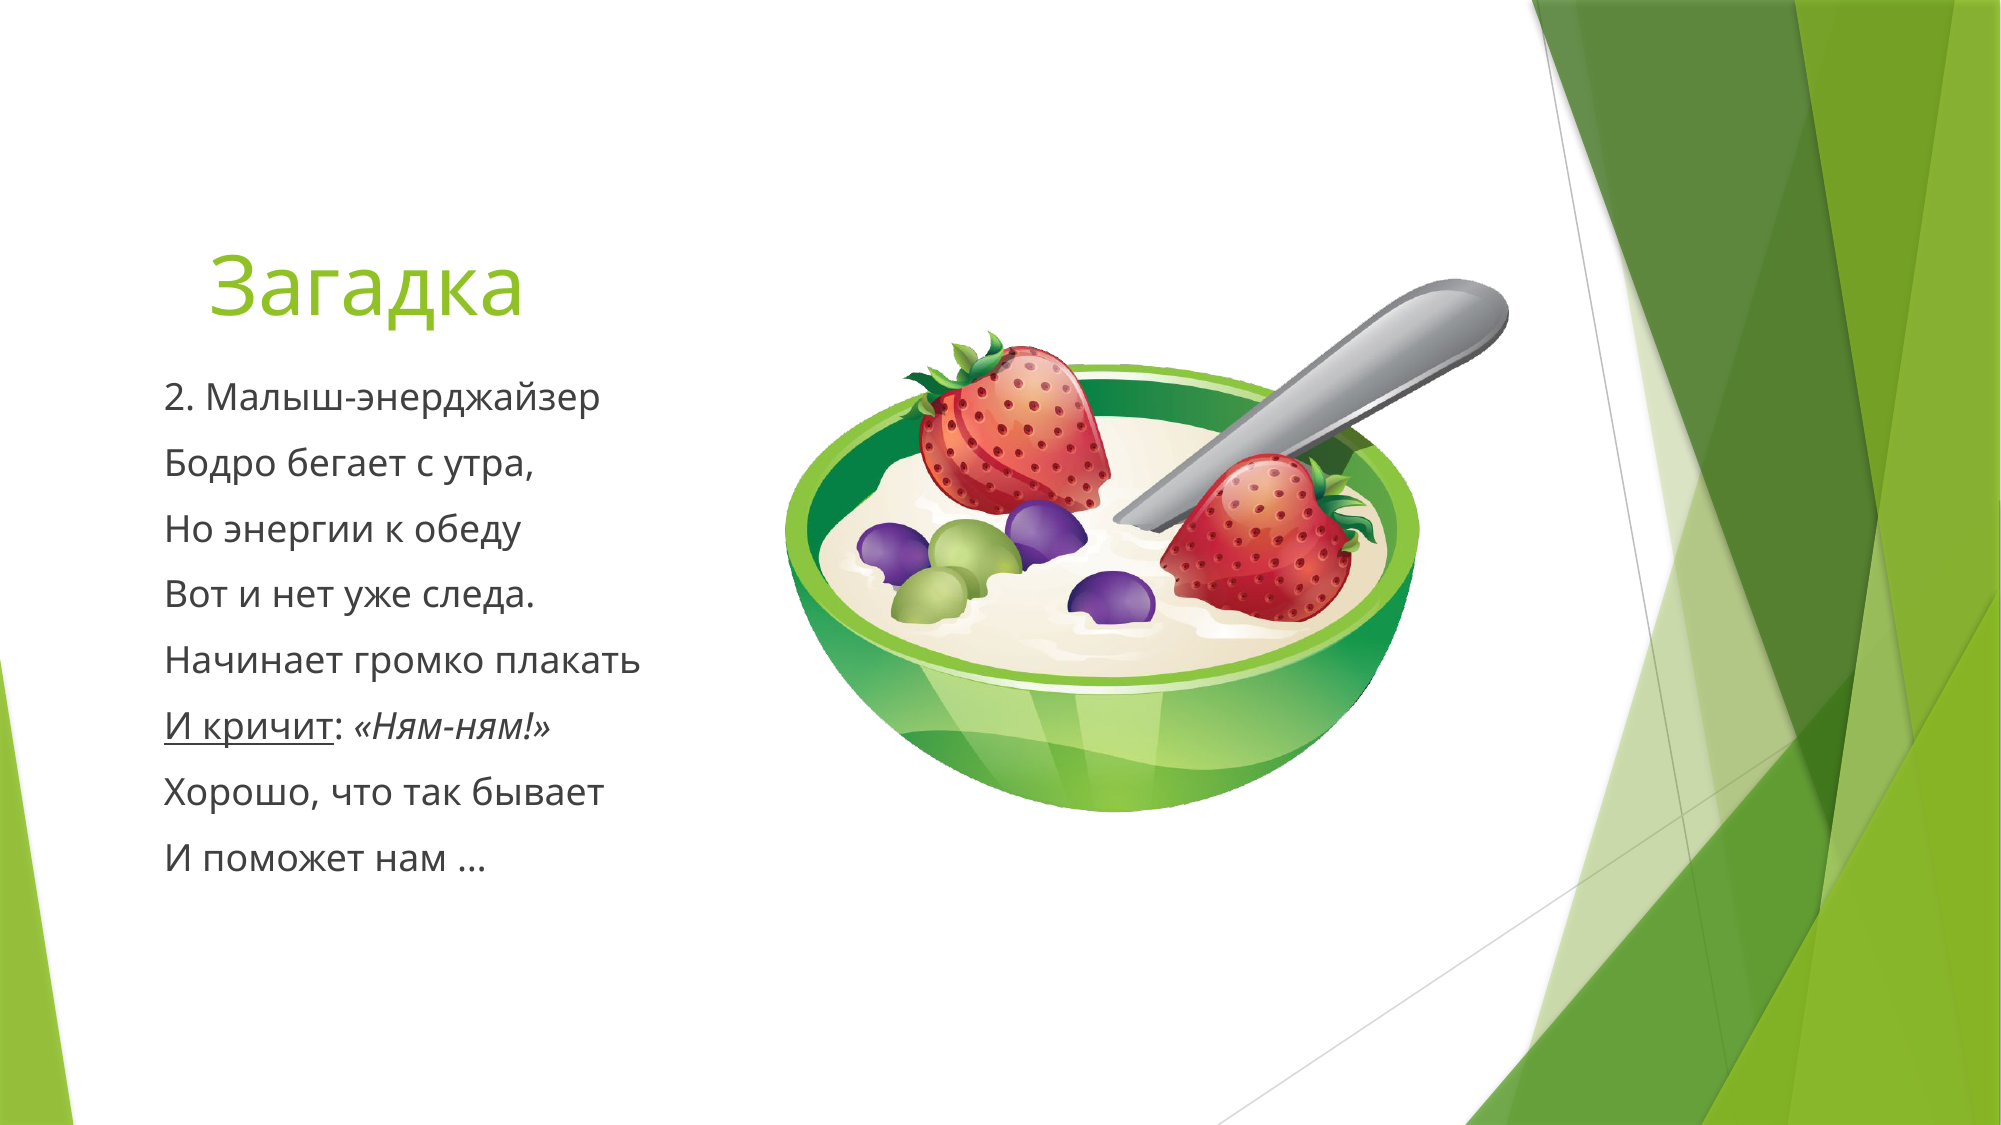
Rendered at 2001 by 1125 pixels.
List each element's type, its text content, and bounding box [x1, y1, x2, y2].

list 2. Малыш-энерджайзер Бодро бегает с утра, Но энергии к обеду Вот и нет уже следа. Начинает громко плакать И кричит: «Ням-ням!» Хорошо, что так бывает И поможет нам … [148, 365, 775, 790]
title Загадка [51, 129, 685, 340]
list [780, 259, 1522, 816]
